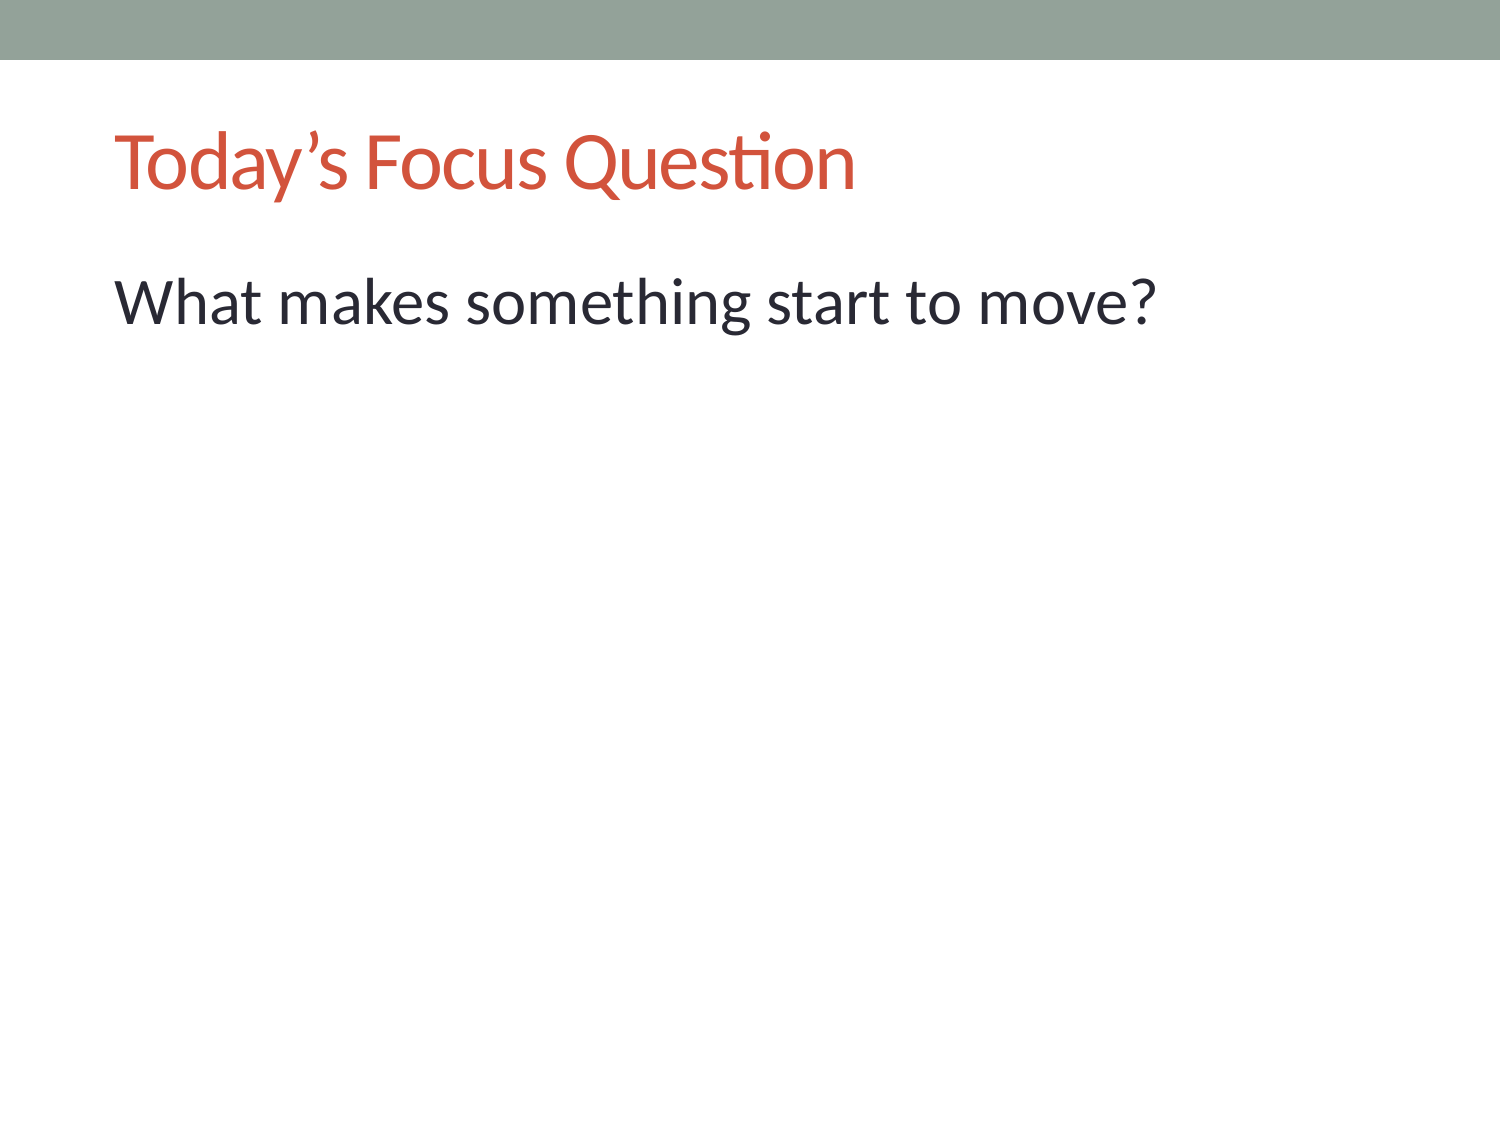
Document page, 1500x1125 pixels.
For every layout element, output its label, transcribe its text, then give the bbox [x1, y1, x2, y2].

list What makes something start to move? [99, 249, 1425, 1013]
title Today’s Focus Question [99, 75, 1425, 238]
